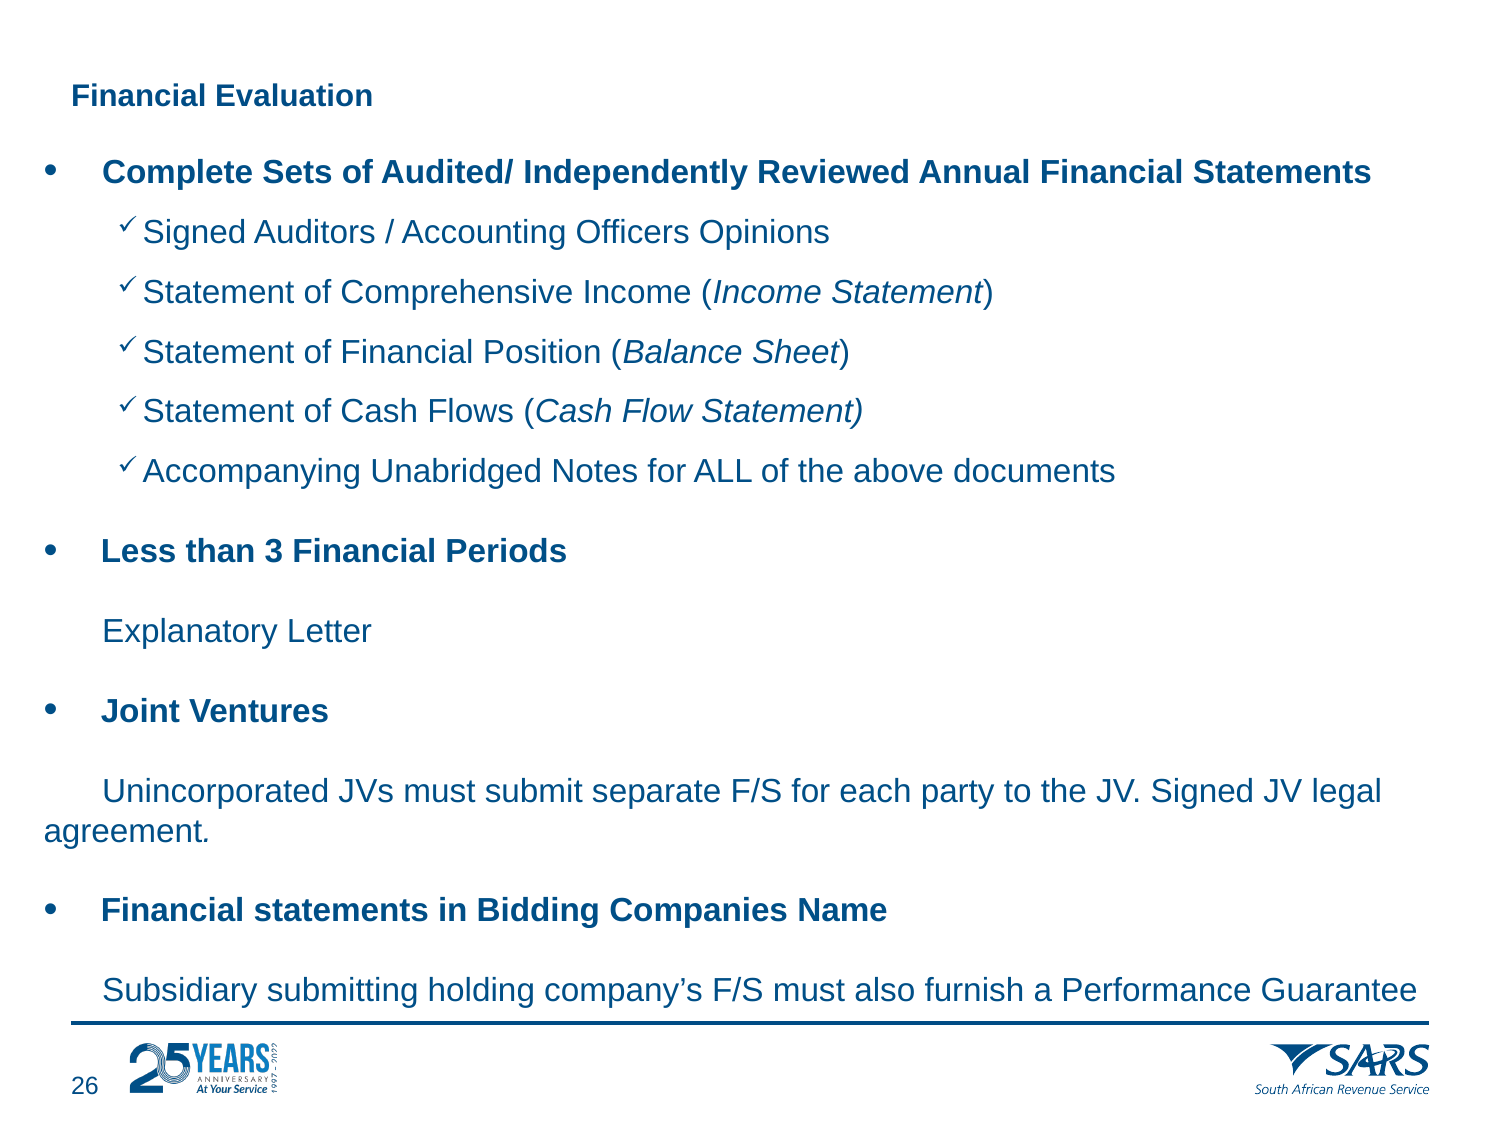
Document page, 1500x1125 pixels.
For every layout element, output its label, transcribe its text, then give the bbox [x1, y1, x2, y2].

title Financial Evaluation [56, 72, 1350, 142]
text_box Complete Sets of Audited/ Independently Reviewed Annual Financial Statements Signed Auditors / Accounting Officers Opinions Statement of Comprehensive Income (Income Statement) Statement of Financial Position (Balance Sheet) Statement of Cash Flows (Cash Flow Statement) Accompanying Unabridged Notes for ALL of the above documents Less than 3 Financial Periods Explanatory Letter Joint Ventures Unincorporated JVs must submit separate F/S for each party to the JV. Signed JV legal agreement. Financial statements in Bidding Companies Name Subsidiary submitting holding company’s F/S must also furnish a Performance Guarantee [28, 142, 1480, 1125]
